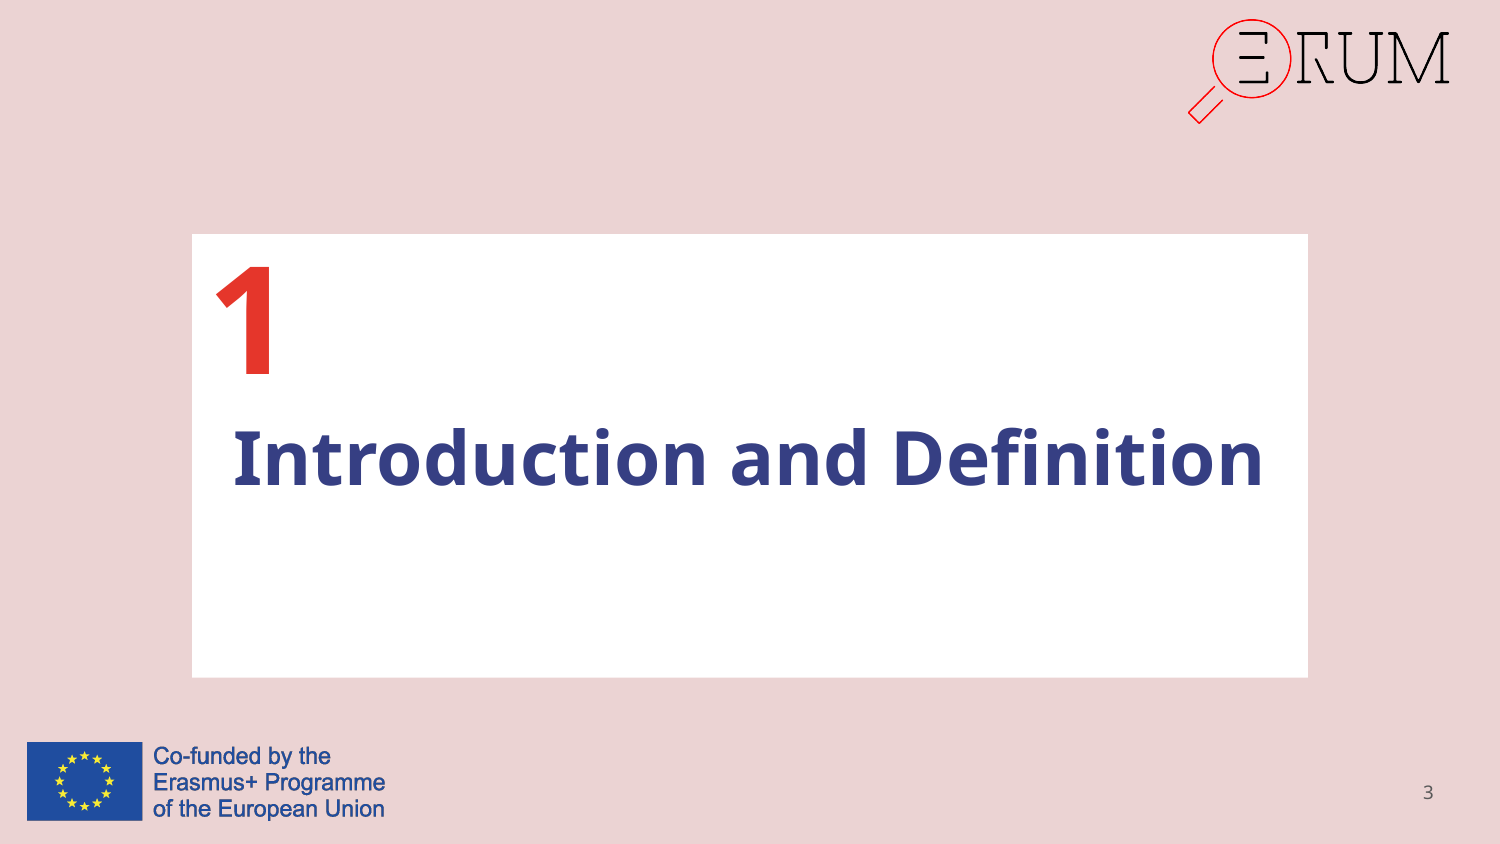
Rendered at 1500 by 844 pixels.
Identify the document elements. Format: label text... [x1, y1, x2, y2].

slide_number 3 [1358, 761, 1449, 826]
text_box 1 [192, 209, 411, 420]
title Introduction and Definition [192, 234, 1308, 678]
picture [1136, 0, 1500, 137]
picture [27, 742, 385, 821]
